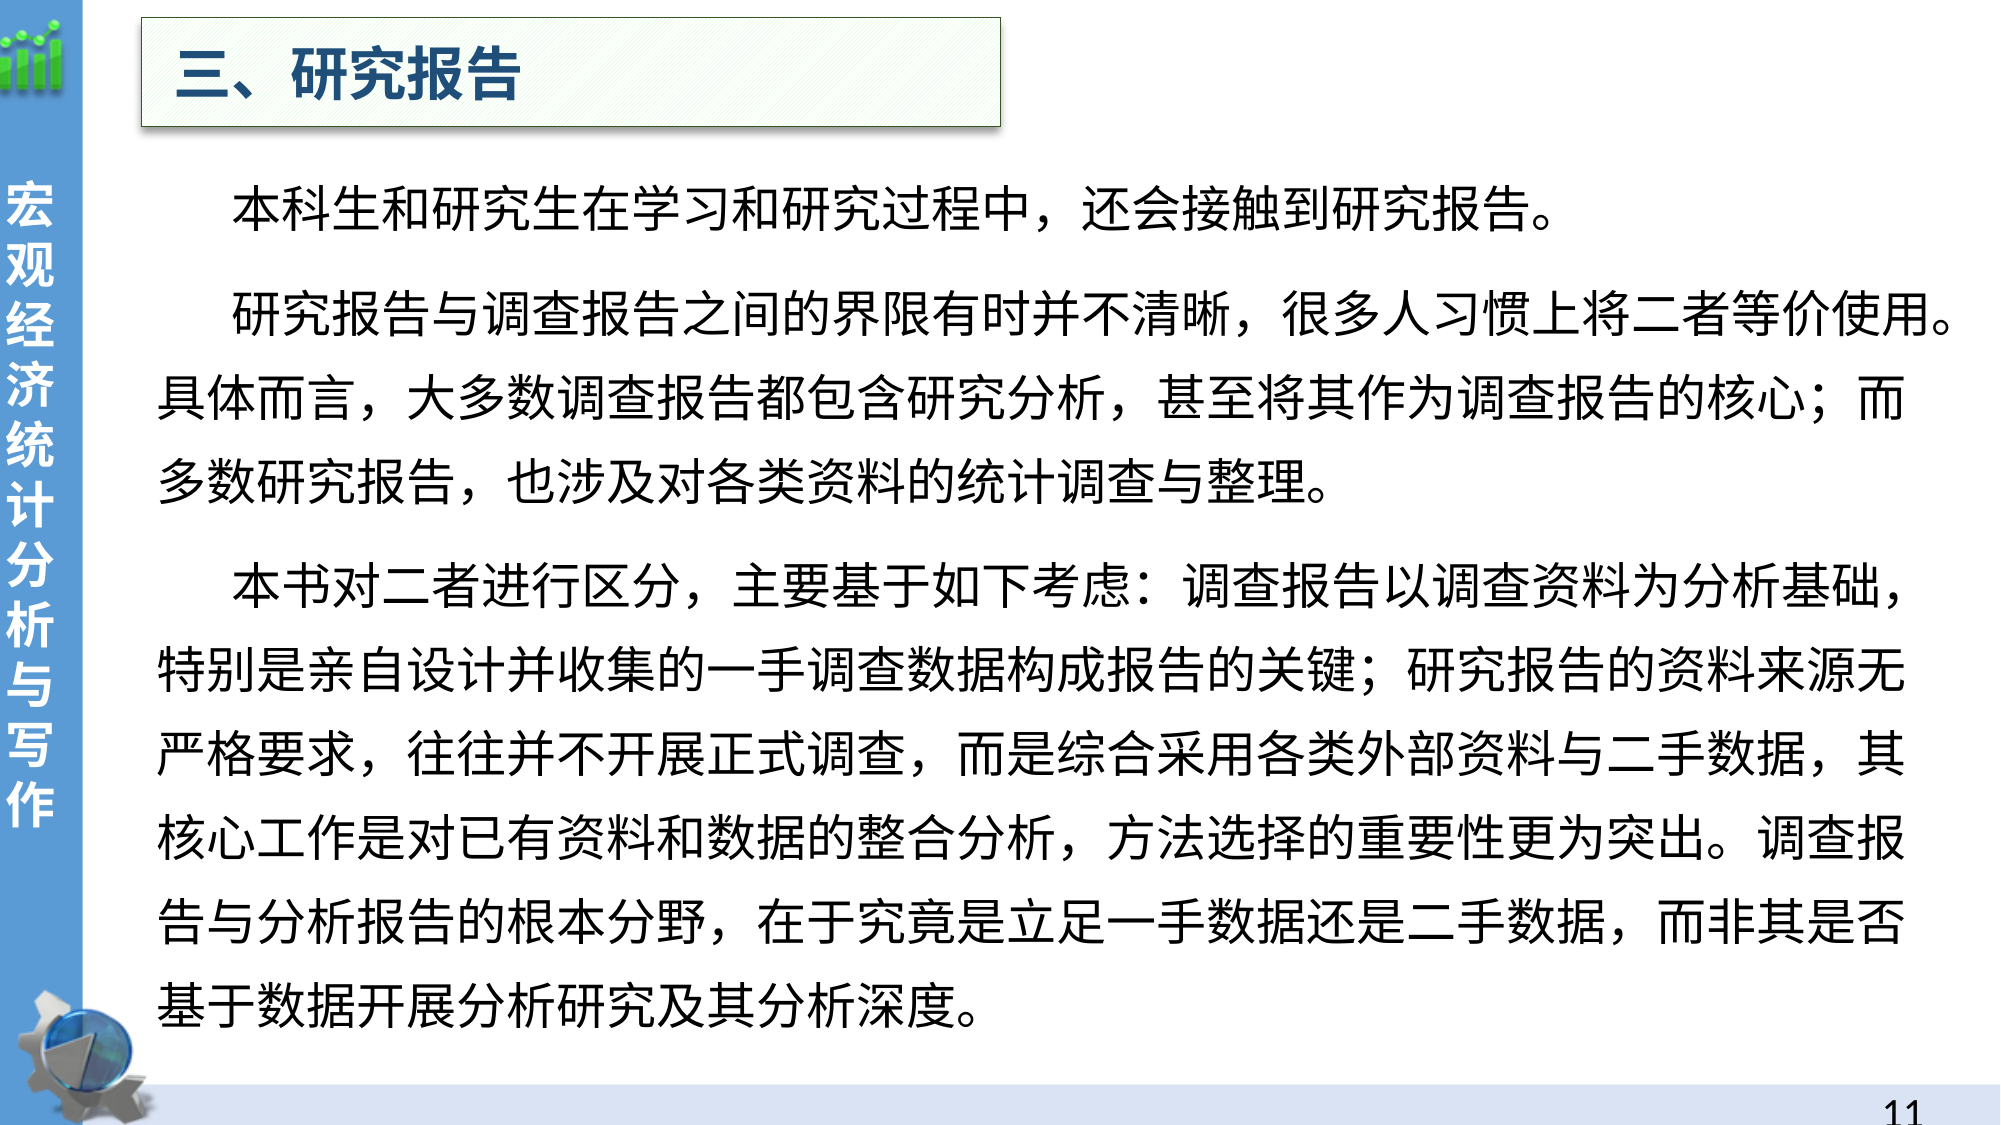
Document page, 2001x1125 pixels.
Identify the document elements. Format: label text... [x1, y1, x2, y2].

slide_number 10 [1786, 1085, 1940, 1125]
text_box 三、研究报告 [141, 17, 1000, 127]
picture [0, 0, 2001, 1125]
list 本科生和研究生在学习和研究过程中，还会接触到研究报告。 研究报告与调查报告之间的界限有时并不清晰，很多人习惯上将二者等价使用。具体而言，大多数调查报告都包含研究分析，甚至将其作为调查报告的核心；而多数研究报告，也涉及对各类资料的统计调查与整理。 本书对二者进行区分，主要基于如下考虑：调查报告以调查资料为分析基础，特别是亲自设计并收集的一手调查数据构成报告的关键；研究报告的资料来源无严格要求，往往并不开展正式调查，而是综合采用各类外部资料与二手数据，其核心工作是对已有资料和数据的整合分析，方法选择的重要性更为突出。调查报告与分析报告的根本分野，在于究竟是立足一手数据还是二手数据，而非其是否基于数据开展分析研究及其分析深度。 [141, 145, 1958, 1086]
